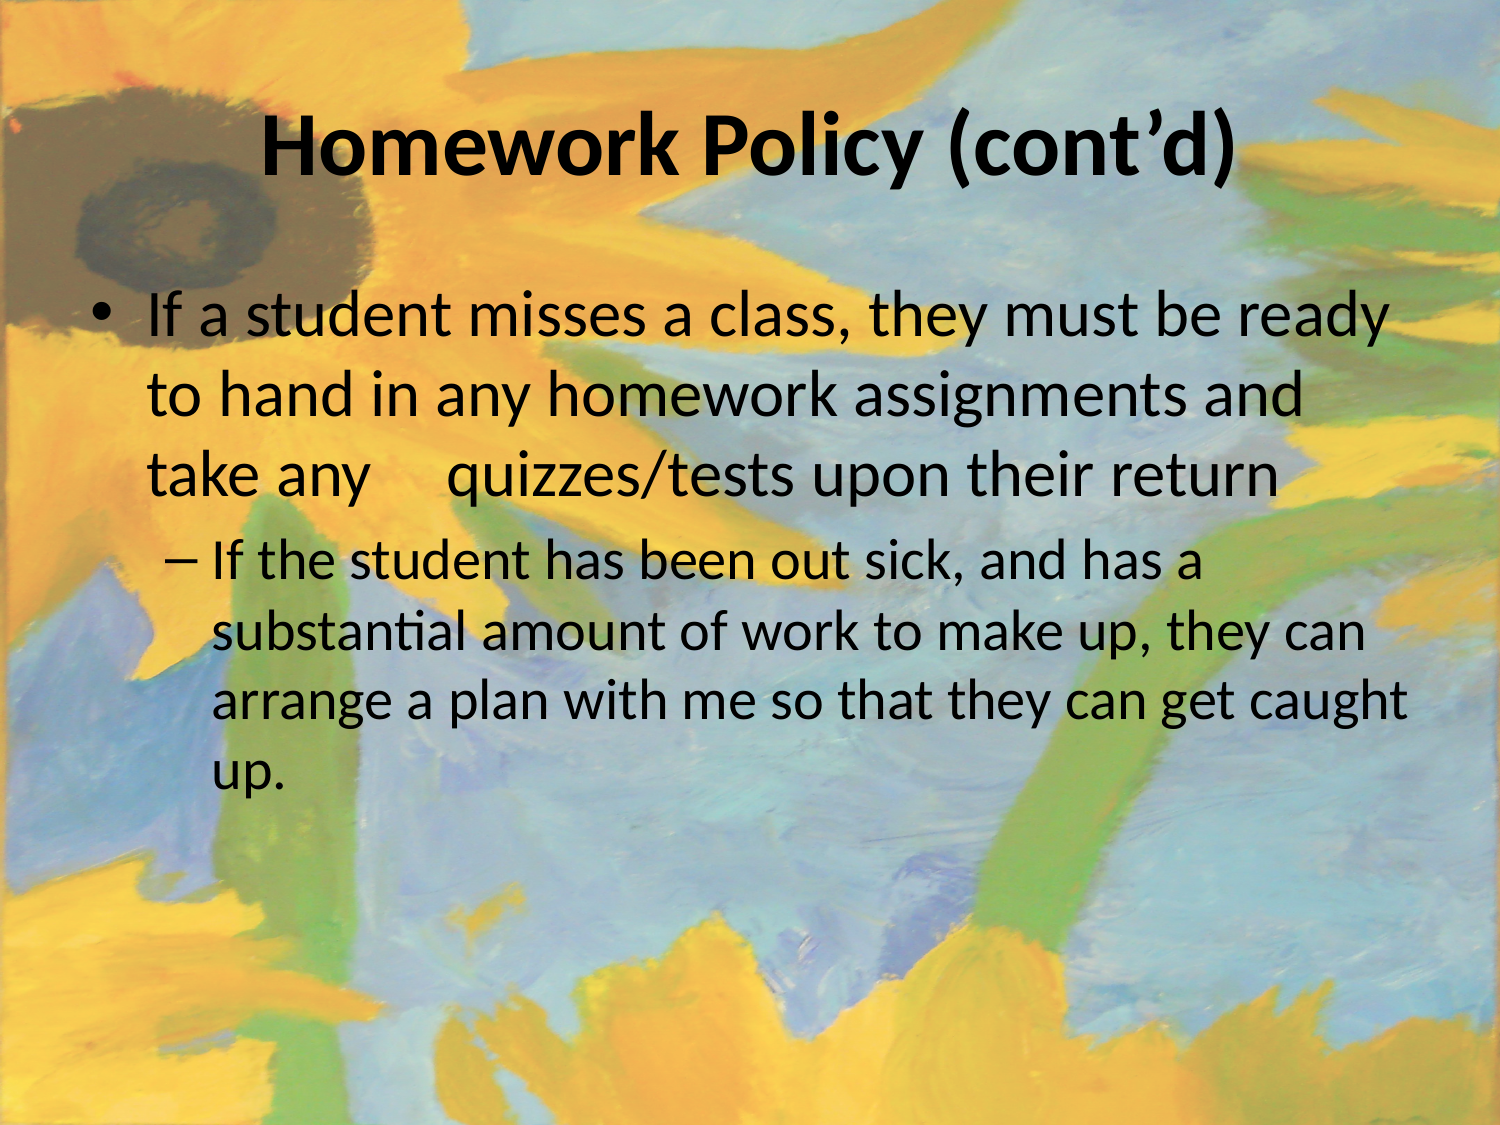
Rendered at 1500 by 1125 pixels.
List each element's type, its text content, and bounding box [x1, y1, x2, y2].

title Homework Policy (cont’d) [75, 45, 1425, 233]
list If a student misses a class, they must be ready to hand in any homework assignments and take any quizzes/tests upon their return If the student has been out sick, and has a substantial amount of work to make up, they can arrange a plan with me so that they can get caught up. [75, 262, 1425, 1005]
